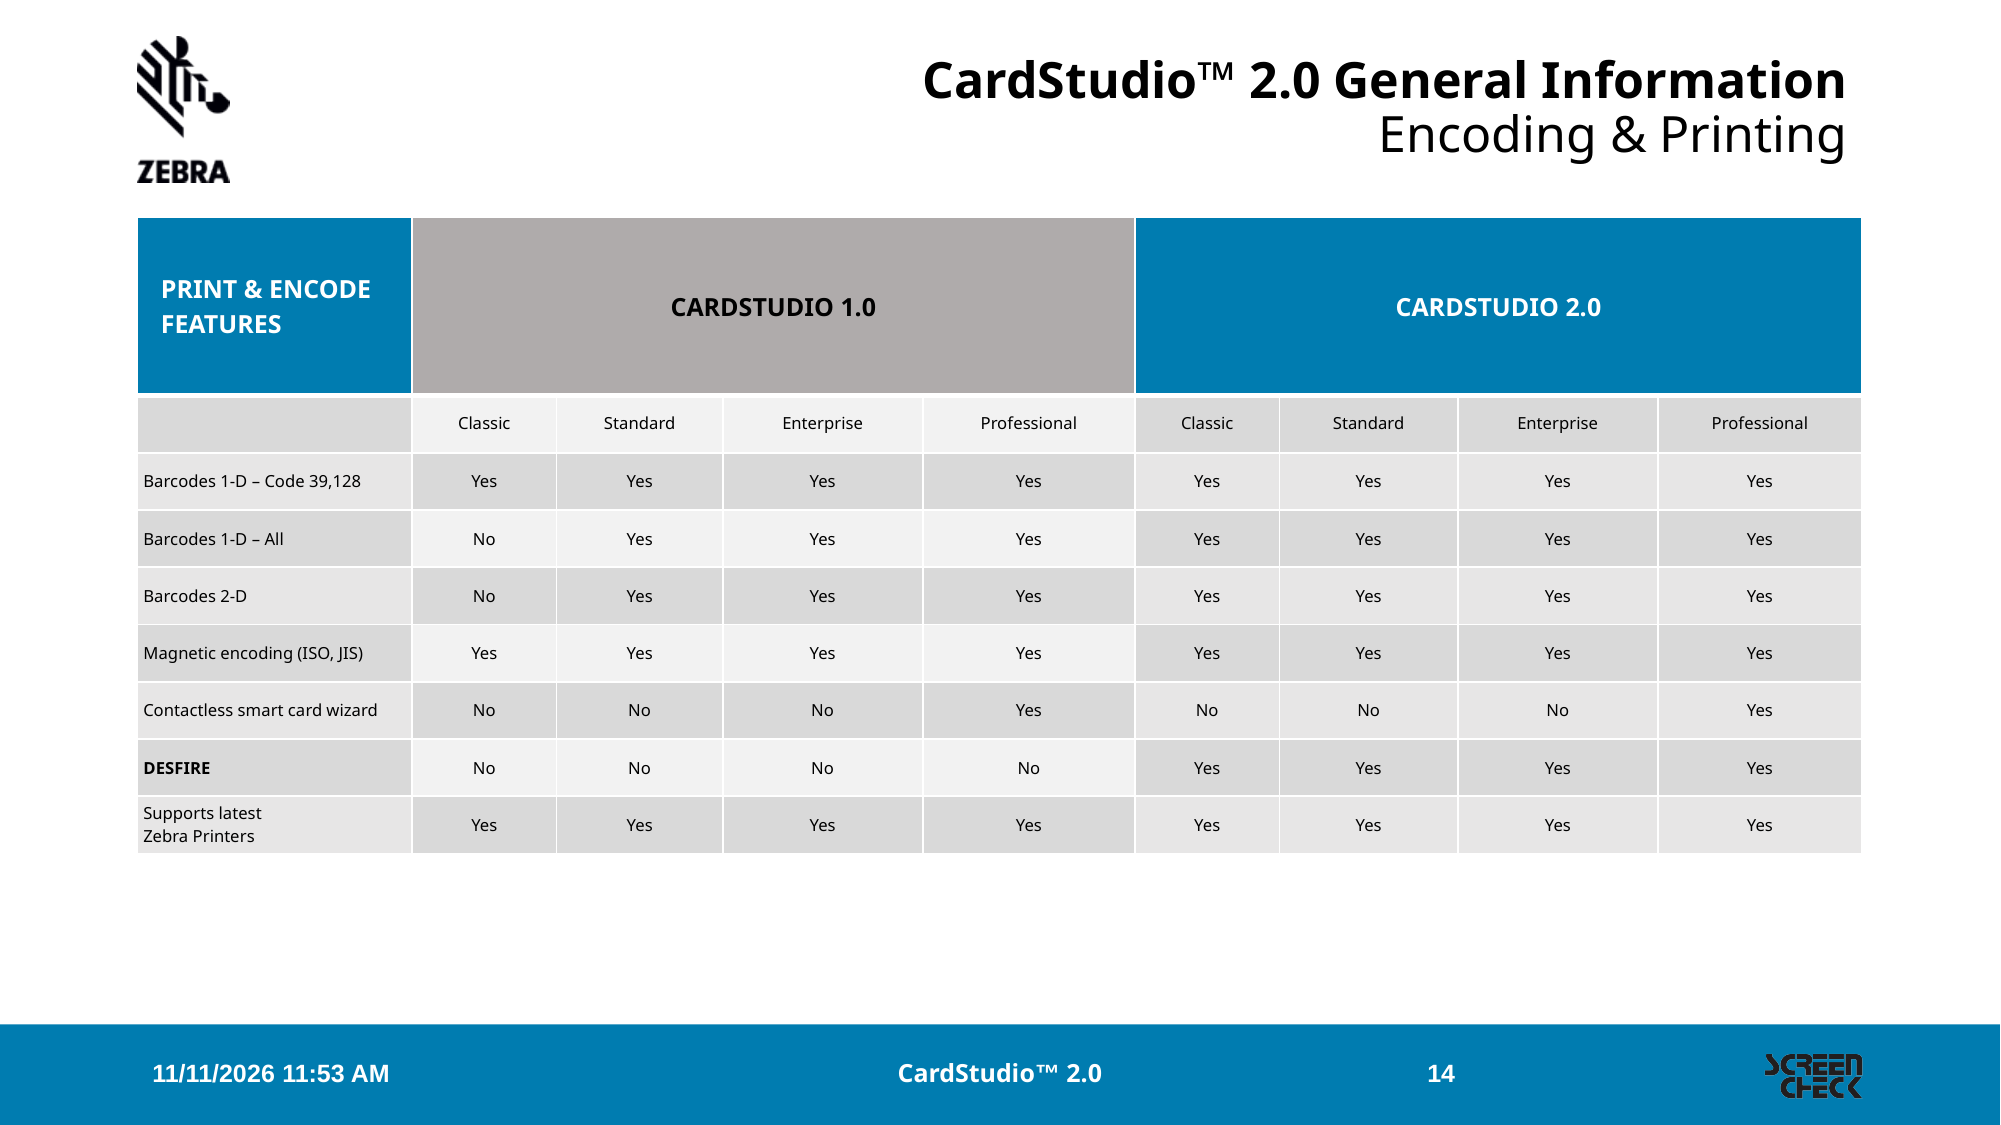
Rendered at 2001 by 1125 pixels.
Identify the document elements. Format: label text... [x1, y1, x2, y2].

table_cell Enterprise [1459, 398, 1657, 452]
picture [1830, 1055, 1843, 1059]
table_cell Yes [1659, 568, 1861, 624]
table_cell Yes [724, 625, 922, 681]
picture [1814, 1063, 1827, 1082]
picture [1797, 1077, 1811, 1098]
table_header CARDSTUDIO 1.0 [413, 218, 1134, 393]
table_cell No [724, 683, 922, 738]
table_cell Yes [1280, 797, 1457, 853]
picture [1814, 1086, 1827, 1098]
table_cell Classic [413, 398, 556, 452]
table_cell Yes [557, 511, 722, 566]
table_cell Yes [1659, 454, 1861, 509]
table_cell Contactless smart card wizard [138, 683, 411, 738]
slide_number 14 [1412, 1042, 1743, 1103]
table_cell Professional [924, 398, 1134, 452]
table_cell Yes [413, 454, 556, 509]
picture [1797, 1055, 1827, 1075]
table_cell Standard [1280, 398, 1457, 452]
picture [1846, 1055, 1862, 1098]
table_cell Yes [413, 625, 556, 681]
footer CardStudio™ 2.0 [662, 1042, 1338, 1103]
table_cell Supports latest Zebra Printers [138, 797, 411, 853]
table_cell No [413, 511, 556, 566]
table_cell Yes [1136, 740, 1279, 795]
table_cell No [557, 740, 722, 795]
table_cell Yes [1659, 625, 1861, 681]
table_cell Barcodes 1-D – Code 39,128 [138, 454, 411, 509]
table_cell Yes [1280, 511, 1457, 566]
table_cell Yes [724, 454, 922, 509]
table_cell Professional [1659, 398, 1861, 452]
table_cell Yes [724, 797, 922, 853]
table_cell No [557, 683, 722, 738]
table_cell Magnetic encoding (ISO, JIS) [138, 625, 411, 681]
table_cell Classic [1136, 398, 1279, 452]
table_cell Yes [1280, 625, 1457, 681]
table_cell Yes [1136, 454, 1279, 509]
table_cell No [1136, 683, 1279, 738]
table_cell Yes [413, 797, 556, 853]
table_cell Yes [1659, 740, 1861, 795]
table_cell No [924, 740, 1134, 795]
table_cell Yes [557, 454, 722, 509]
table_cell Yes [1459, 740, 1657, 795]
title CardStudio™ 2.0 General Information Encoding & Printing [390, 49, 1863, 170]
table_cell Barcodes 1-D – All [138, 511, 411, 566]
table_cell DESFIRE [138, 740, 411, 795]
table_cell Yes [557, 568, 722, 624]
table_cell Yes [1136, 511, 1279, 566]
table_cell Yes [1280, 568, 1457, 624]
table_cell Yes [1659, 511, 1861, 566]
table_cell No [1459, 683, 1657, 738]
table_cell Enterprise [724, 398, 922, 452]
table_cell Yes [557, 625, 722, 681]
table_header PRINT & ENCODE FEATURES [138, 218, 411, 393]
table_cell Yes [1459, 454, 1657, 509]
table_cell Yes [724, 568, 922, 624]
table_cell No [413, 568, 556, 624]
table_cell Yes [924, 511, 1134, 566]
table_cell Yes [924, 683, 1134, 738]
table_cell Yes [1459, 511, 1657, 566]
table_cell Yes [924, 797, 1134, 853]
table_cell Yes [1136, 625, 1279, 681]
picture [137, 36, 230, 183]
table_cell Standard [557, 398, 722, 452]
picture [1781, 1055, 1794, 1098]
table_cell Yes [924, 454, 1134, 509]
table_cell Yes [1659, 683, 1861, 738]
table_cell Yes [1459, 568, 1657, 624]
table_cell Barcodes 2-D [138, 568, 411, 624]
table_cell Yes [1659, 797, 1861, 853]
table_header CARDSTUDIO 2.0 [1136, 218, 1861, 393]
table_cell Yes [557, 797, 722, 853]
table_cell No [413, 740, 556, 795]
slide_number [137, 1042, 588, 1103]
table_cell Yes [1459, 625, 1657, 681]
table_cell No [413, 683, 556, 738]
table_cell Yes [1280, 454, 1457, 509]
table_cell Yes [1136, 568, 1279, 624]
table_cell Yes [1136, 797, 1279, 853]
table_cell Yes [924, 568, 1134, 624]
table_cell Yes [1280, 740, 1457, 795]
table_cell Yes [724, 511, 922, 566]
table_cell Yes [1459, 797, 1657, 853]
picture [1830, 1063, 1843, 1098]
table_cell Yes [924, 625, 1134, 681]
table_cell [138, 398, 411, 452]
table_cell No [1280, 683, 1457, 738]
table_cell No [724, 740, 922, 795]
picture [1765, 1055, 1779, 1075]
